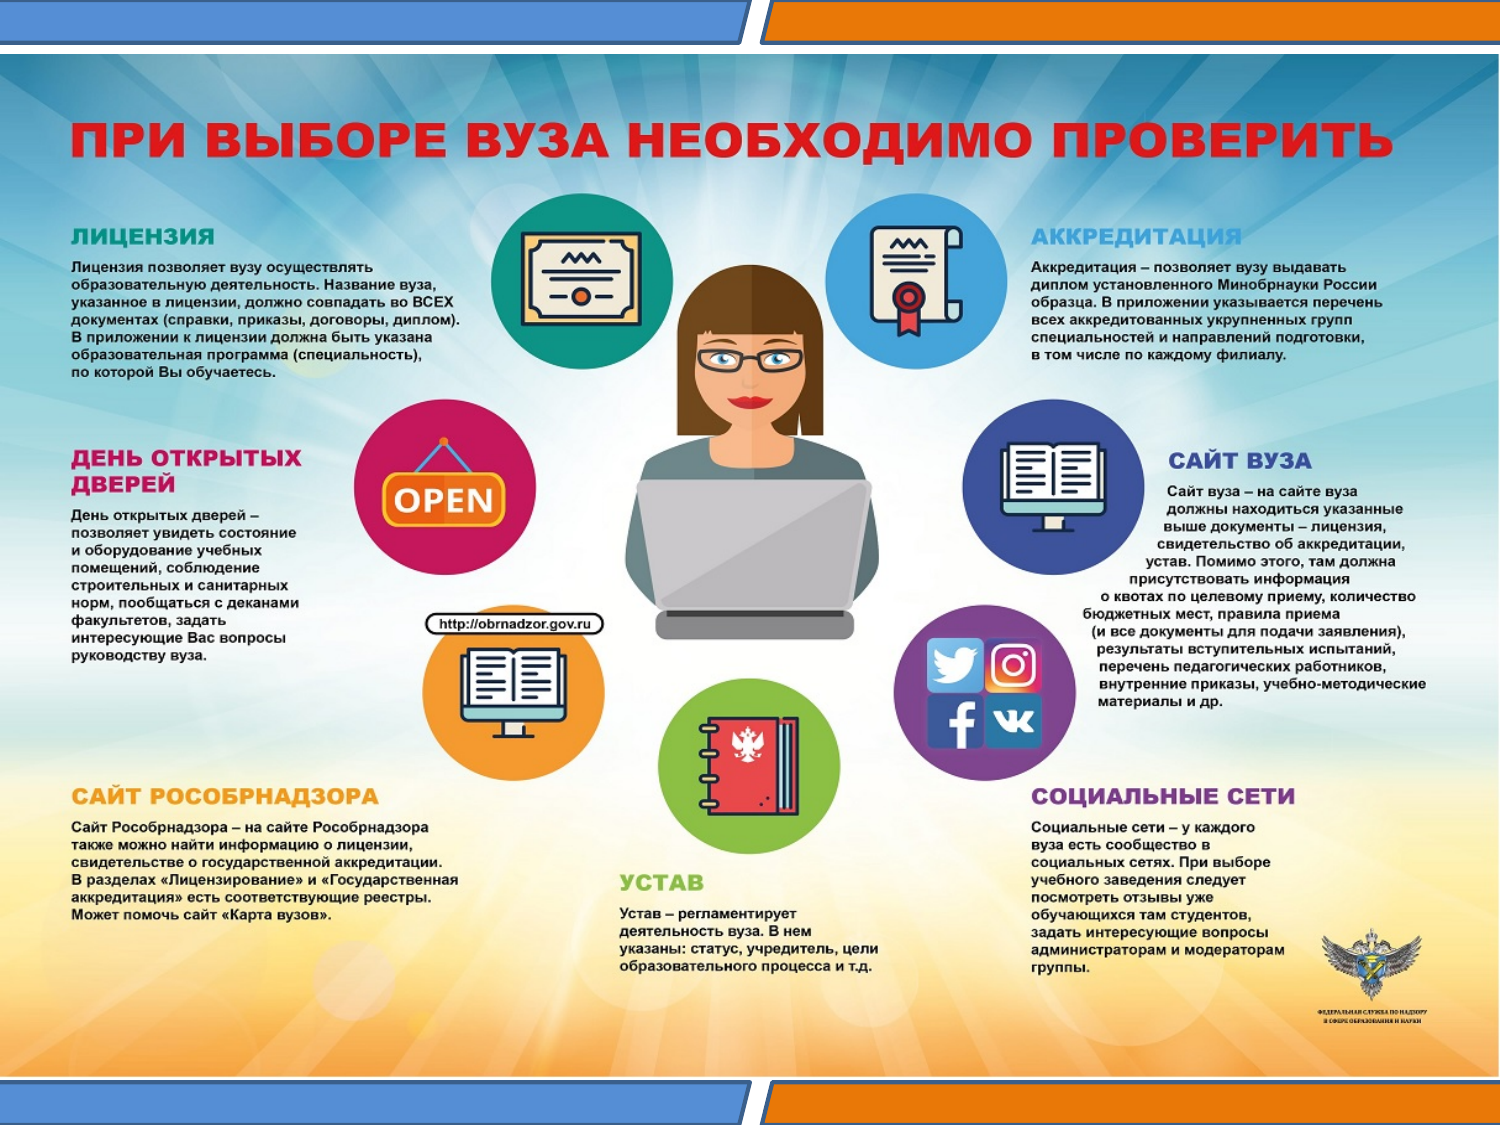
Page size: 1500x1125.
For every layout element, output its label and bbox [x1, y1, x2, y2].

text_box [0, 1085, 752, 1125]
text_box [0, 0, 752, 45]
text_box [759, 1085, 1500, 1125]
picture [0, 54, 1500, 1078]
text_box [759, 0, 1500, 45]
